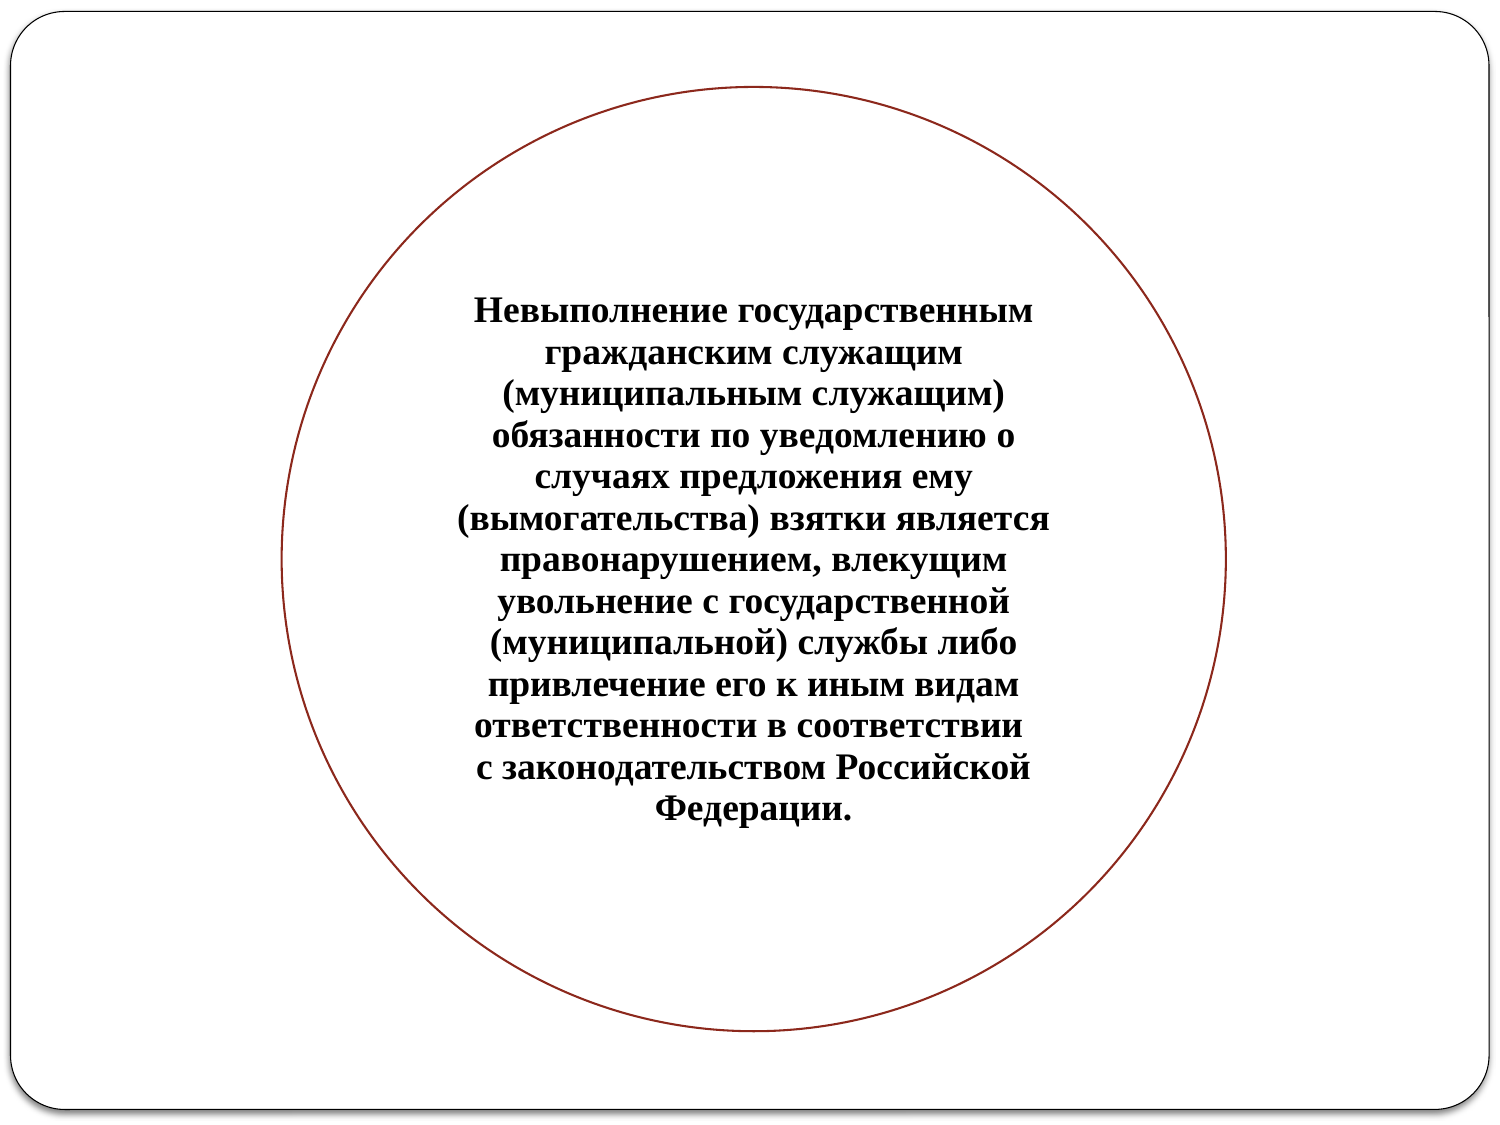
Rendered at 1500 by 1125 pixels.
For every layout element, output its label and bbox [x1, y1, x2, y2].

list [82, 86, 1426, 1032]
